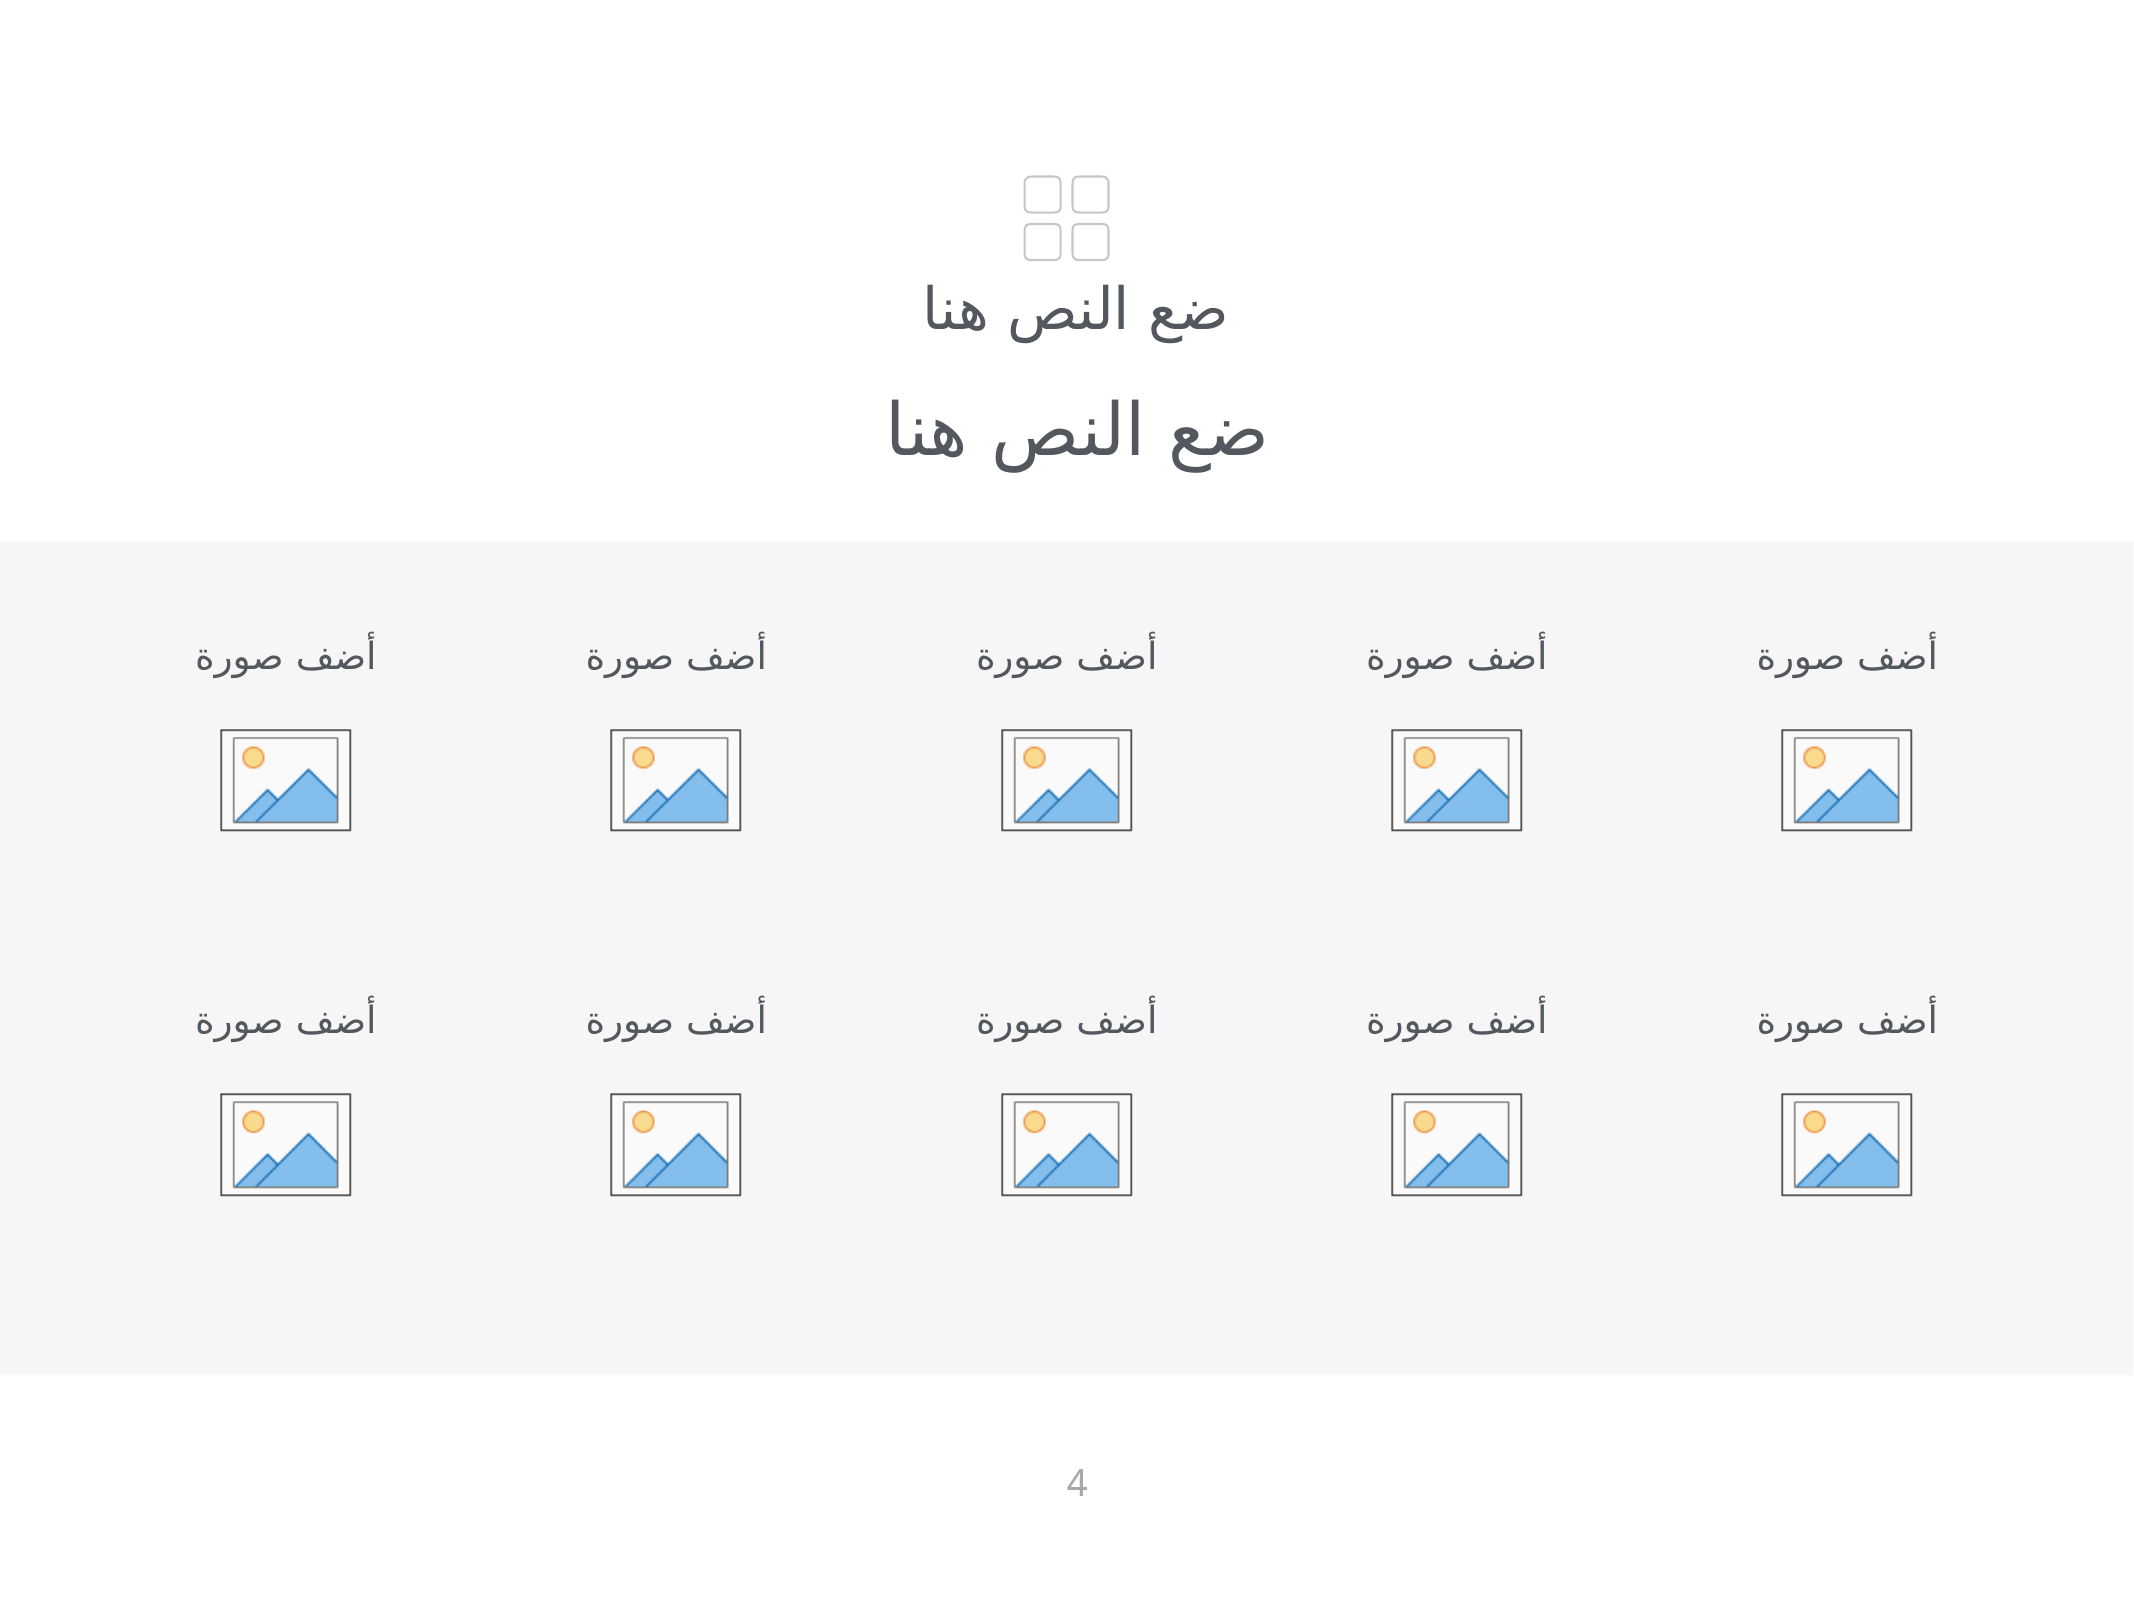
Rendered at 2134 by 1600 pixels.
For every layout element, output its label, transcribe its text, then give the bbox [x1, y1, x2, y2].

list ضع النص هنا [770, 278, 1363, 334]
picture [519, 988, 833, 1302]
picture [1300, 623, 1614, 937]
picture [910, 623, 1224, 937]
title ضع النص هنا [127, 373, 2005, 470]
picture [1690, 988, 2004, 1302]
slide_number 4 [1045, 1458, 1110, 1506]
picture [910, 988, 1224, 1302]
picture [1300, 988, 1614, 1302]
picture [519, 623, 833, 937]
picture [1690, 623, 2004, 937]
picture [129, 988, 443, 1302]
picture [129, 623, 443, 937]
